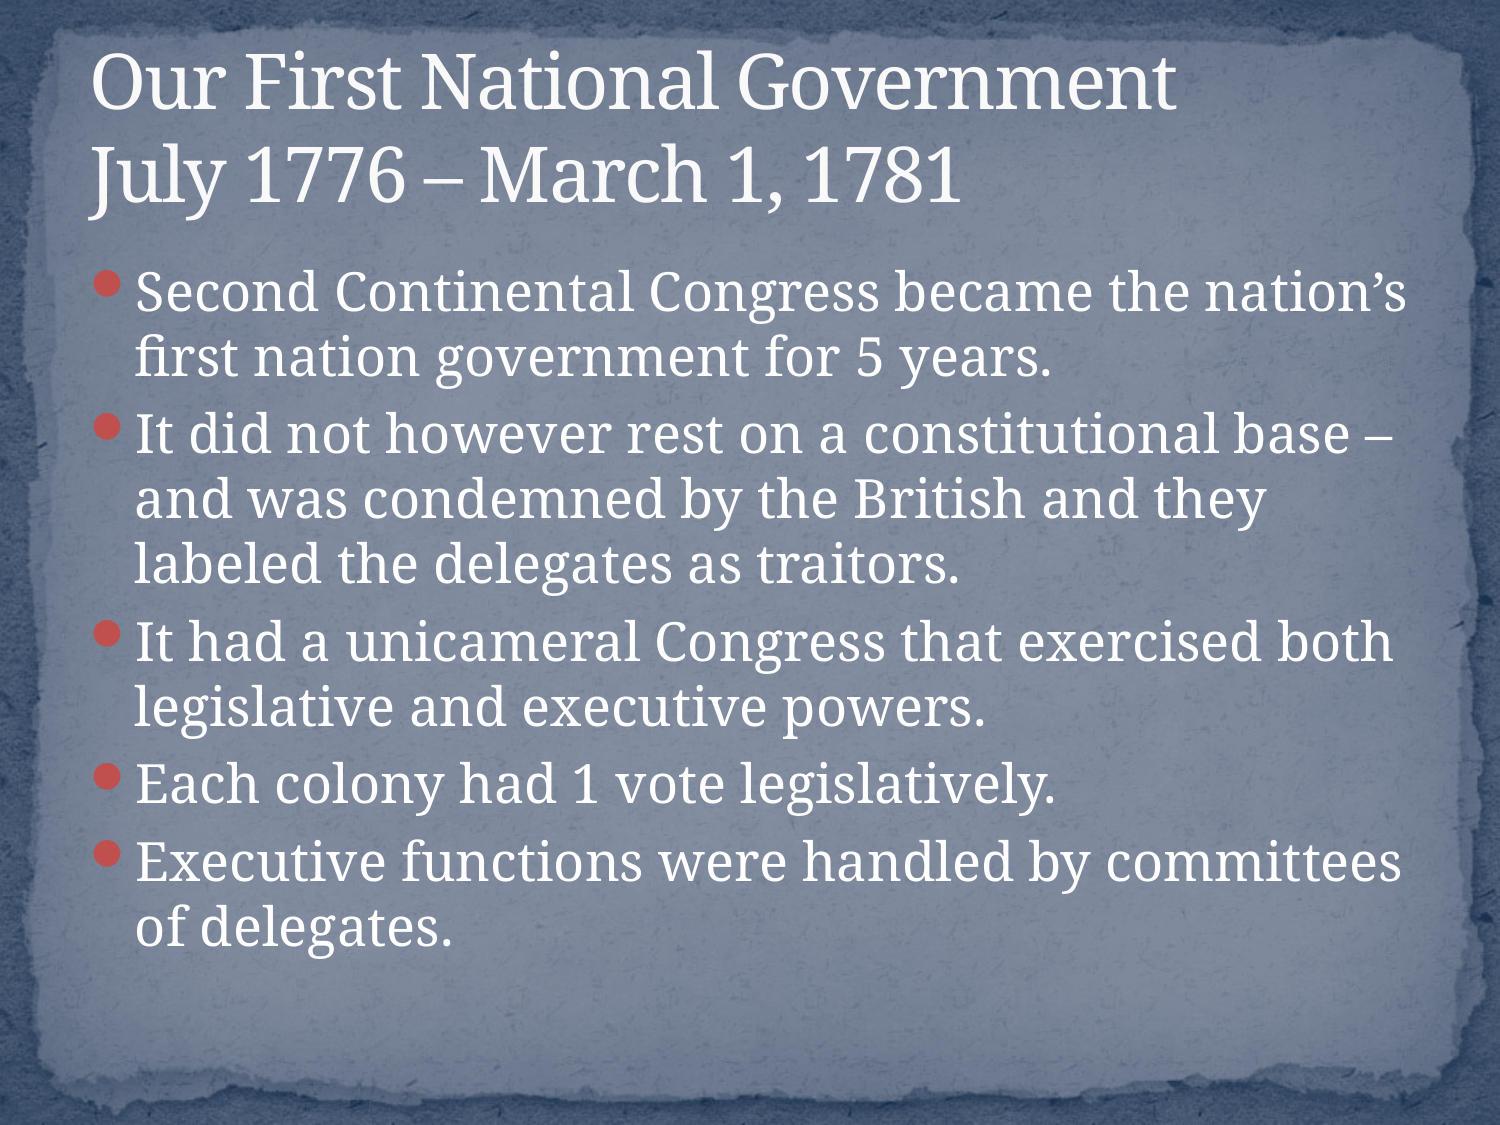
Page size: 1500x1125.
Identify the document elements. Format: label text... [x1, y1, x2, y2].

title Our First National Government July 1776 – March 1, 1781 [74, 24, 1425, 225]
list Second Continental Congress became the nation’s first nation government for 5 years. It did not however rest on a constitutional base – and was condemned by the British and they labeled the delegates as traitors. It had a unicameral Congress that exercised both legislative and executive powers. Each colony had 1 vote legislatively. Executive functions were handled by committees of delegates. [75, 249, 1425, 1000]
